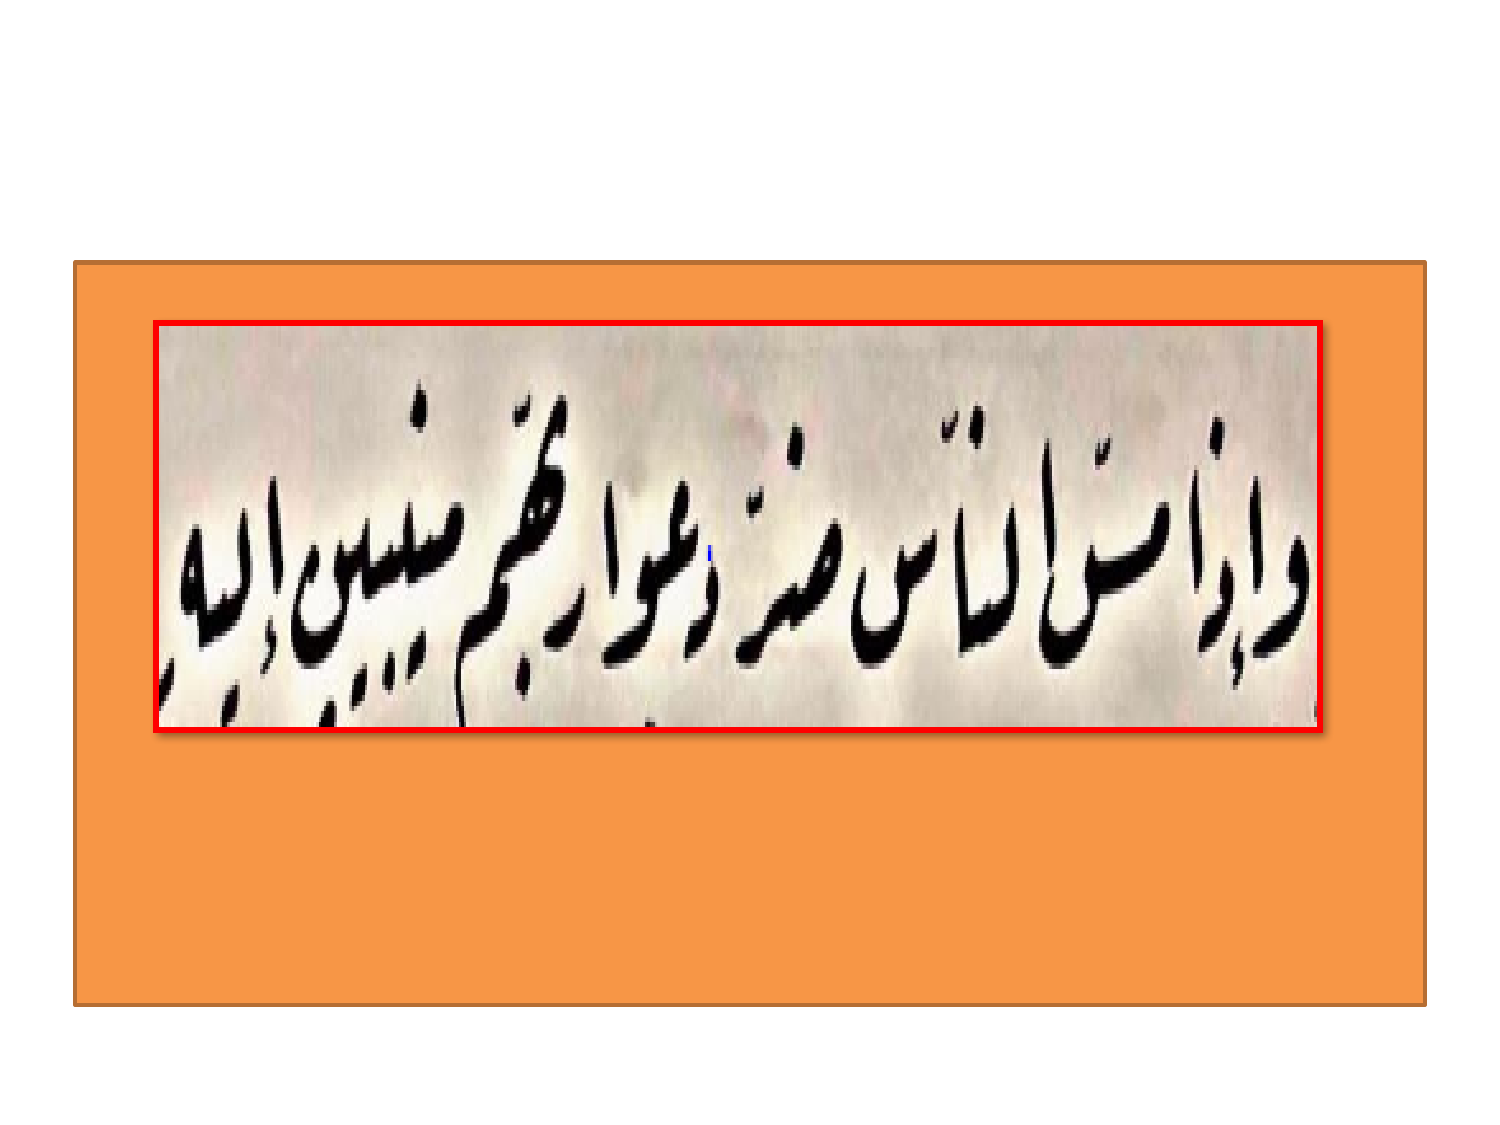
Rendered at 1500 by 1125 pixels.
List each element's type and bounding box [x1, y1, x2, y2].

list [73, 260, 1427, 1007]
picture [159, 325, 1318, 728]
